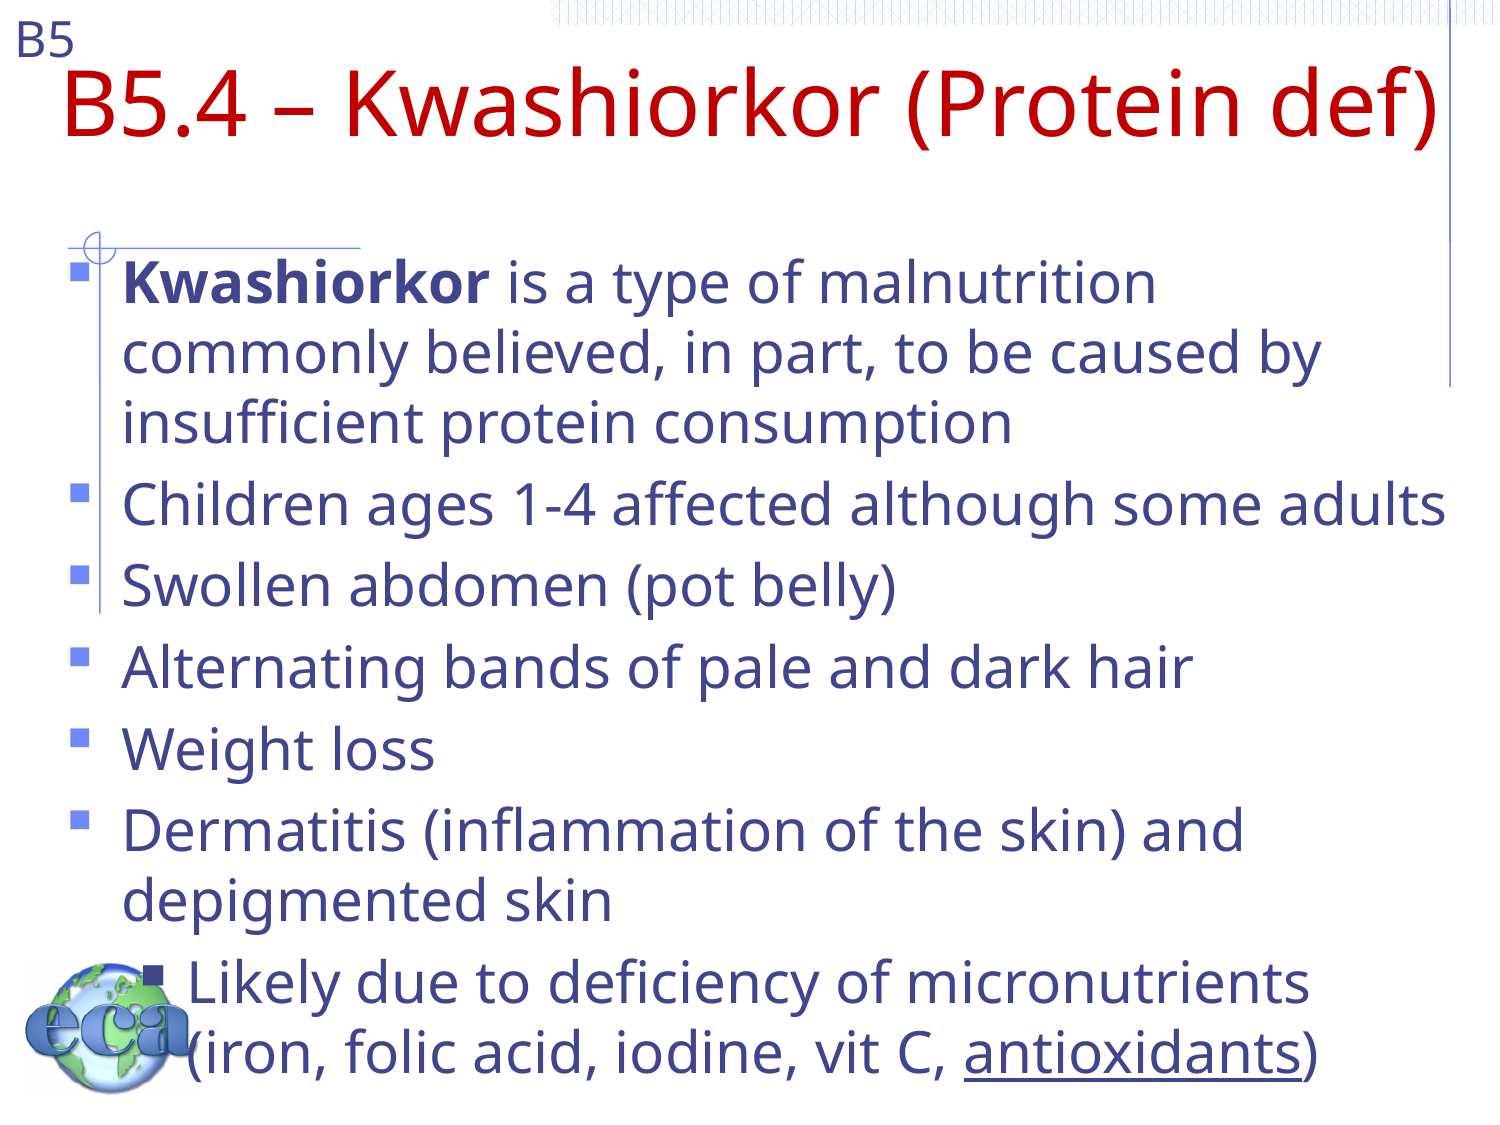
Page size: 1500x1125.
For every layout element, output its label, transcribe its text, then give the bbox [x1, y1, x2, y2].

title B5.4 – Kwashiorkor (Protein def) [37, 24, 1463, 163]
list Kwashiorkor is a type of malnutrition commonly believed, in part, to be caused by insufficient protein consumption Children ages 1-4 affected although some adults Swollen abdomen (pot belly) Alternating bands of pale and dark hair Weight loss Dermatitis (inflammation of the skin) and depigmented skin Likely due to deficiency of micronutrients (iron, folic acid, iodine, vit C, antioxidants) [49, 237, 1463, 976]
picture [23, 960, 200, 1096]
